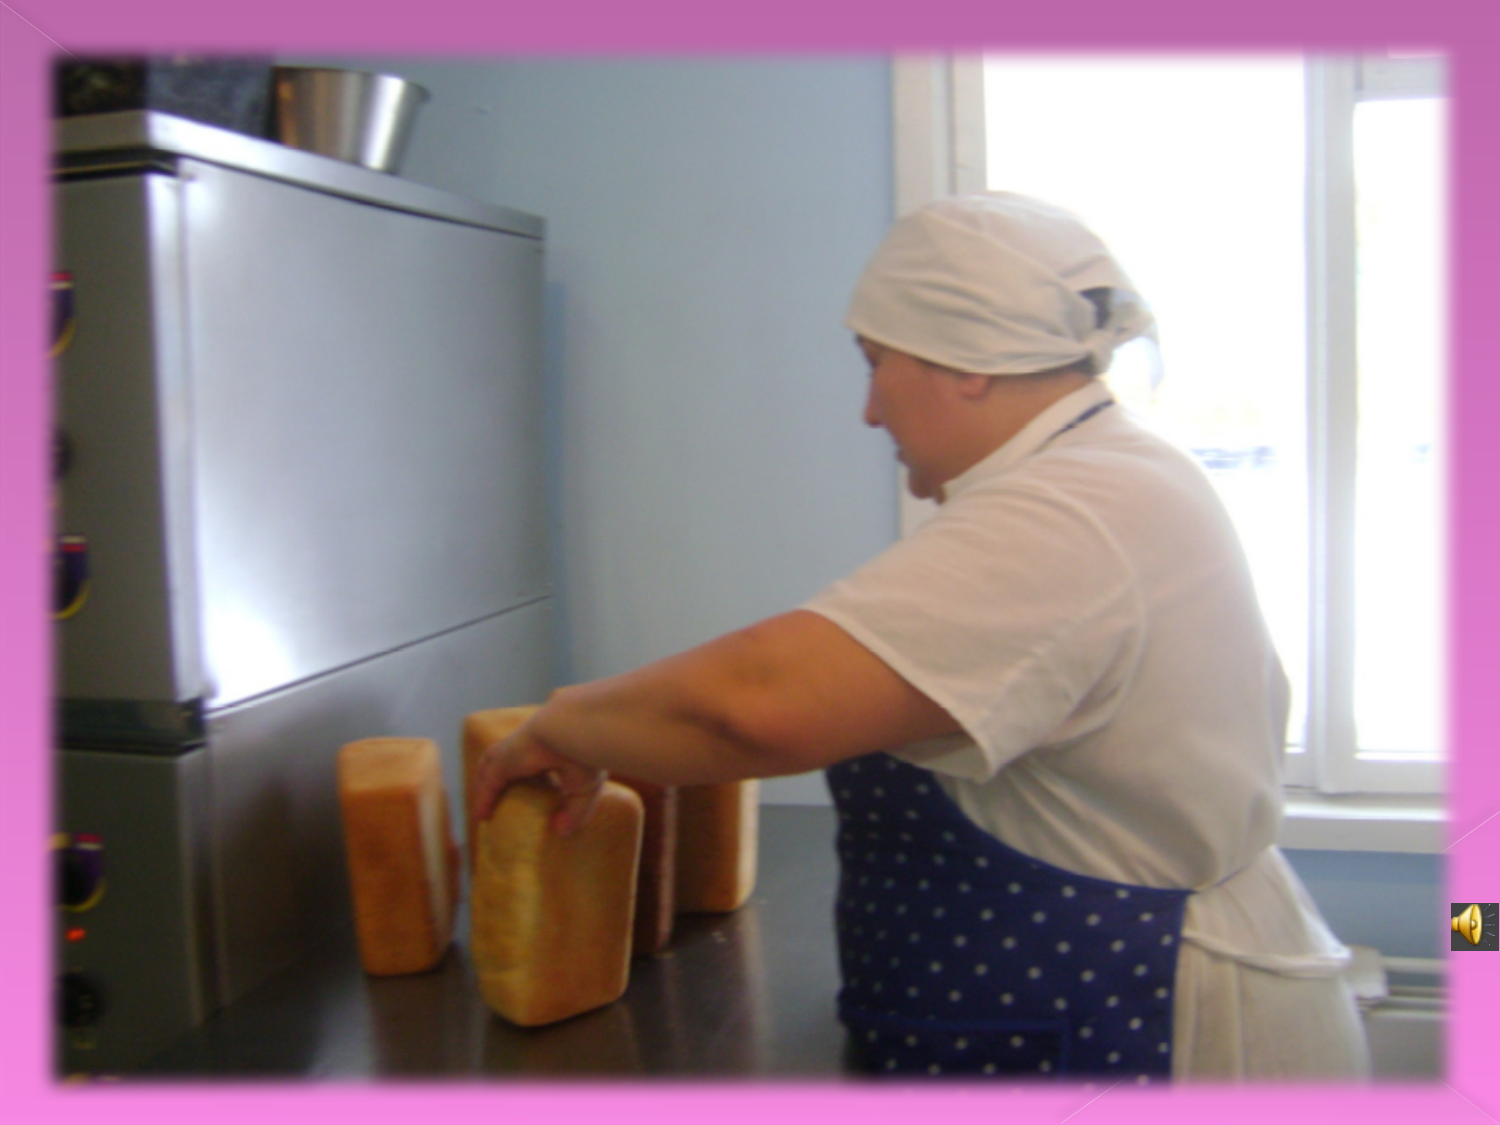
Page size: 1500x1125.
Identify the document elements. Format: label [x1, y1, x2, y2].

picture [1449, 902, 1500, 953]
list [34, 37, 1466, 1102]
